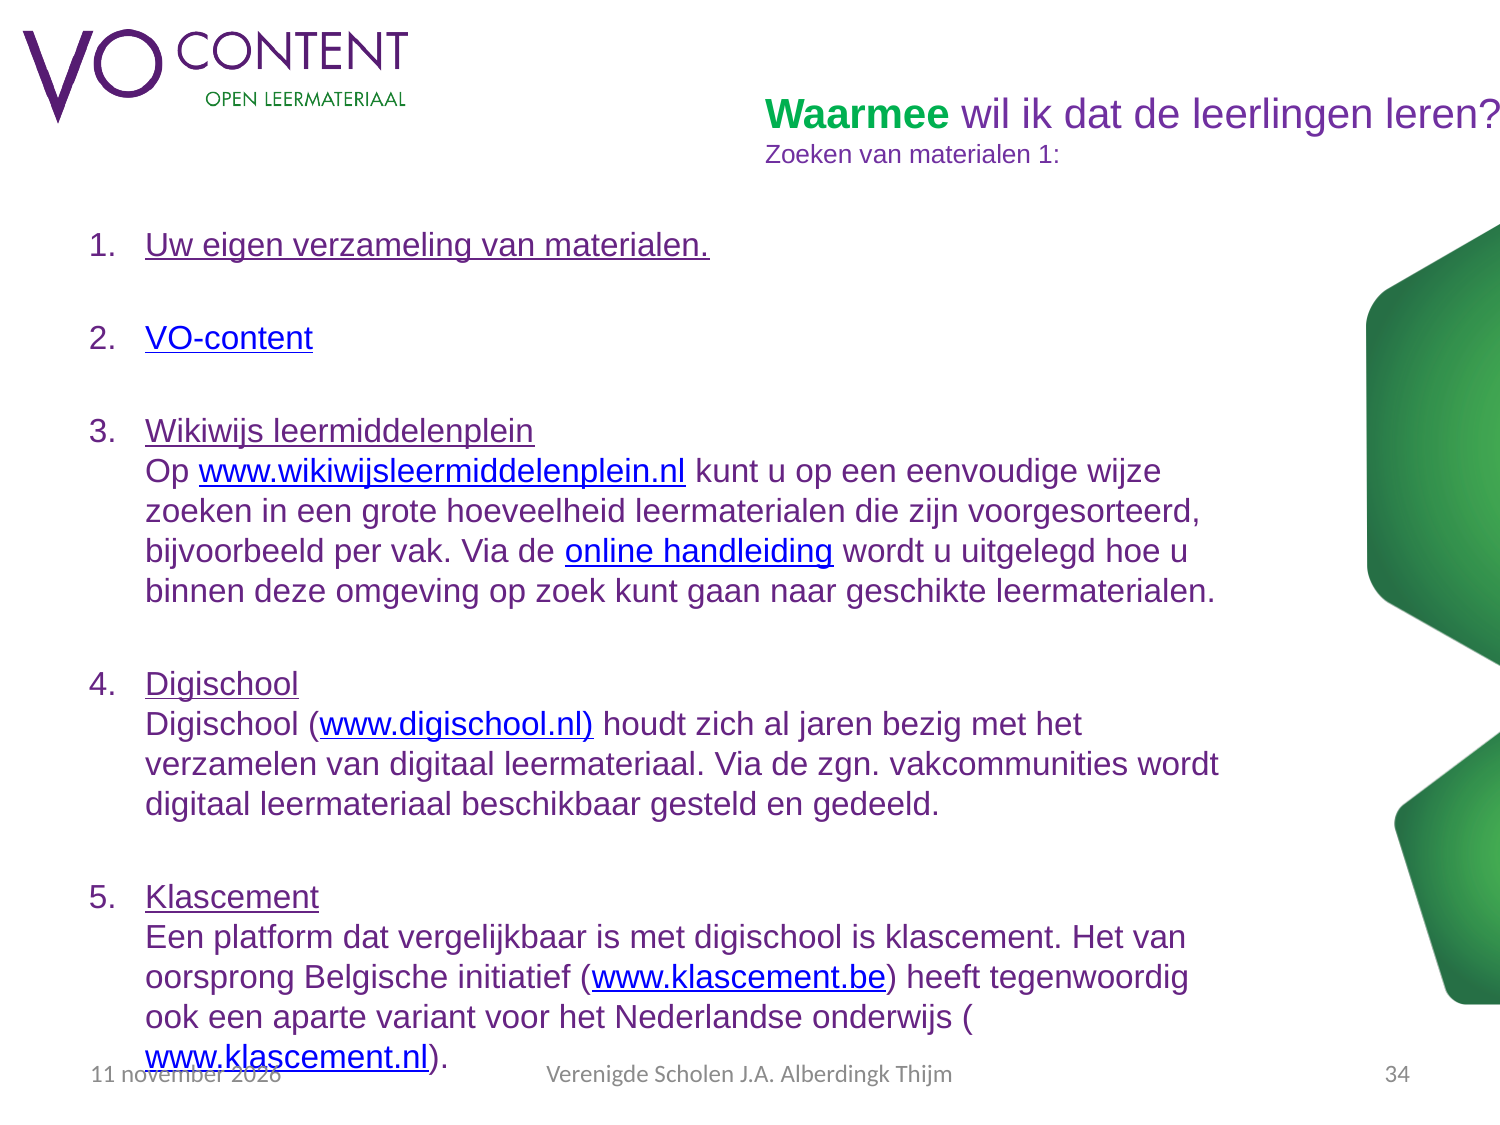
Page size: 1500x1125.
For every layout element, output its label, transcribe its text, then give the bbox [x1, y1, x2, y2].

footer Verenigde Scholen J.A. Alberdingk Thijm [512, 1042, 988, 1103]
picture [1366, 222, 1500, 1005]
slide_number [75, 1042, 425, 1103]
list Uw eigen verzameling van materialen. VO-content Wikiwijs leermiddelenplein Op www.wikiwijsleermiddelenplein.nl kunt u op een eenvoudige wijze zoeken in een grote hoeveelheid leermaterialen die zijn voorgesorteerd, bijvoorbeeld per vak. Via de online handleiding wordt u uitgelegd hoe u binnen deze omgeving op zoek kunt gaan naar geschikte leermaterialen. Digischool Digischool (www.digischool.nl) houdt zich al jaren bezig met het verzamelen van digitaal leermateriaal. Via de zgn. vakcommunities wordt digitaal leermateriaal beschikbaar gesteld en gedeeld. Klascement Een platform dat vergelijkbaar is met digischool is klascement. Het van oorsprong Belgische initiatief (www.klascement.be) heeft tegenwoordig ook een aparte variant voor het Nederlandse onderwijs (www.klascement.nl). [74, 215, 1239, 1065]
picture [22, 29, 408, 124]
slide_number 34 [1074, 1042, 1425, 1103]
title Waarmee wil ik dat de leerlingen leren? Zoeken van materialen 1: [750, 78, 1500, 178]
